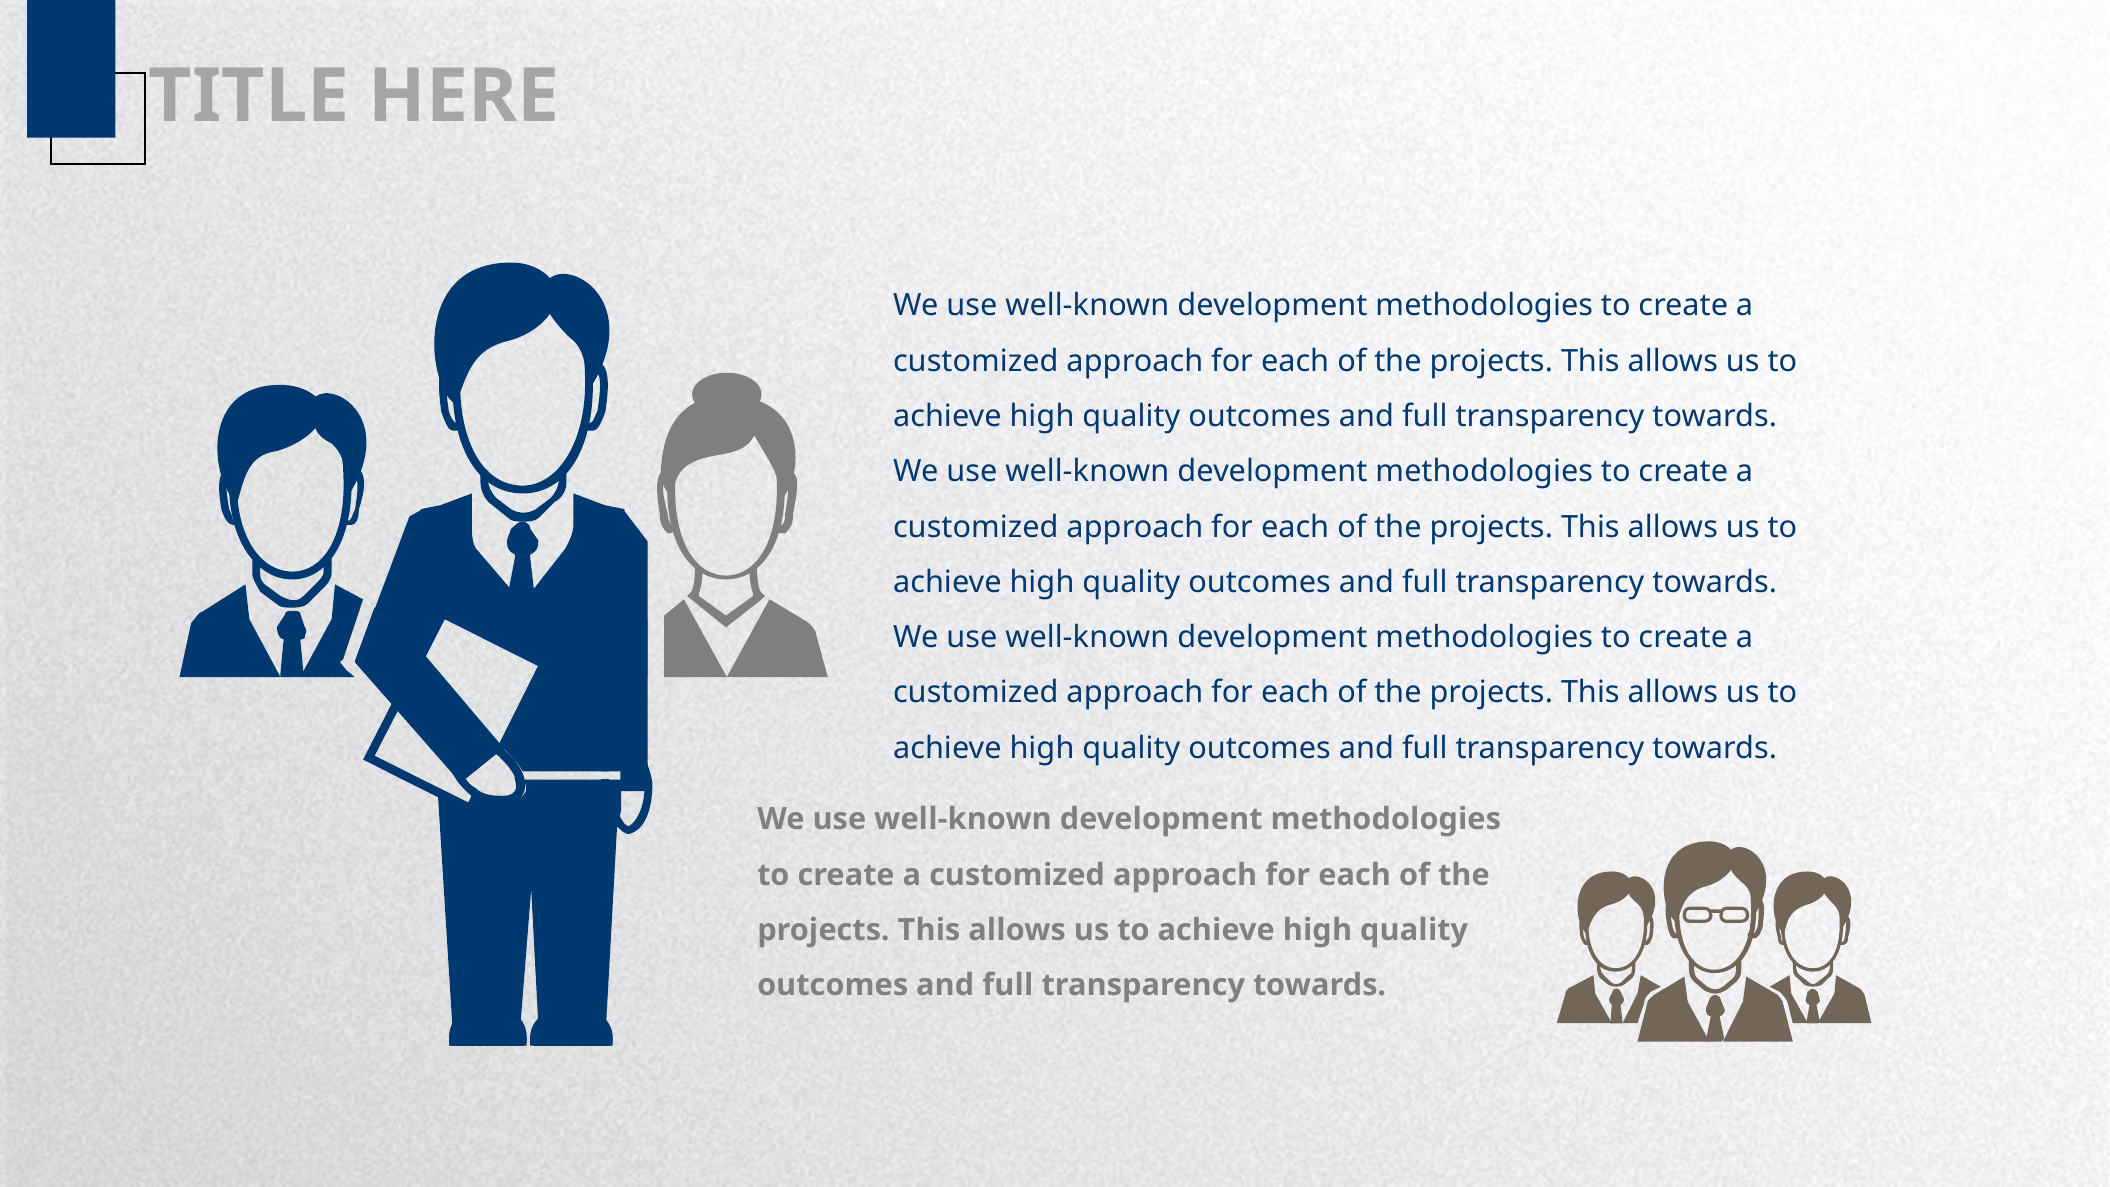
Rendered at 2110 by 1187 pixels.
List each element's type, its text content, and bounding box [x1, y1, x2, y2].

picture [0, 0, 2110, 1187]
text_box TITLE HERE [149, 46, 561, 137]
text_box [26, 0, 116, 139]
text_box We use well-known development methodologies to create a customized approach for each of the projects. This allows us to achieve high quality outcomes and full transparency towards. [828, 773, 1523, 1010]
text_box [1556, 837, 1872, 1042]
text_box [179, 258, 828, 1046]
text_box We use well-known development methodologies to create a customized approach for each of the projects. This allows us to achieve high quality outcomes and full transparency towards. We use well-known development methodologies to create a customized approach for each of the projects. This allows us to achieve high quality outcomes and full transparency towards. We use well-known development methodologies to create a customized approach for each of the projects. This allows us to achieve high quality outcomes and full transparency towards. [878, 259, 1920, 772]
text_box [50, 72, 146, 165]
